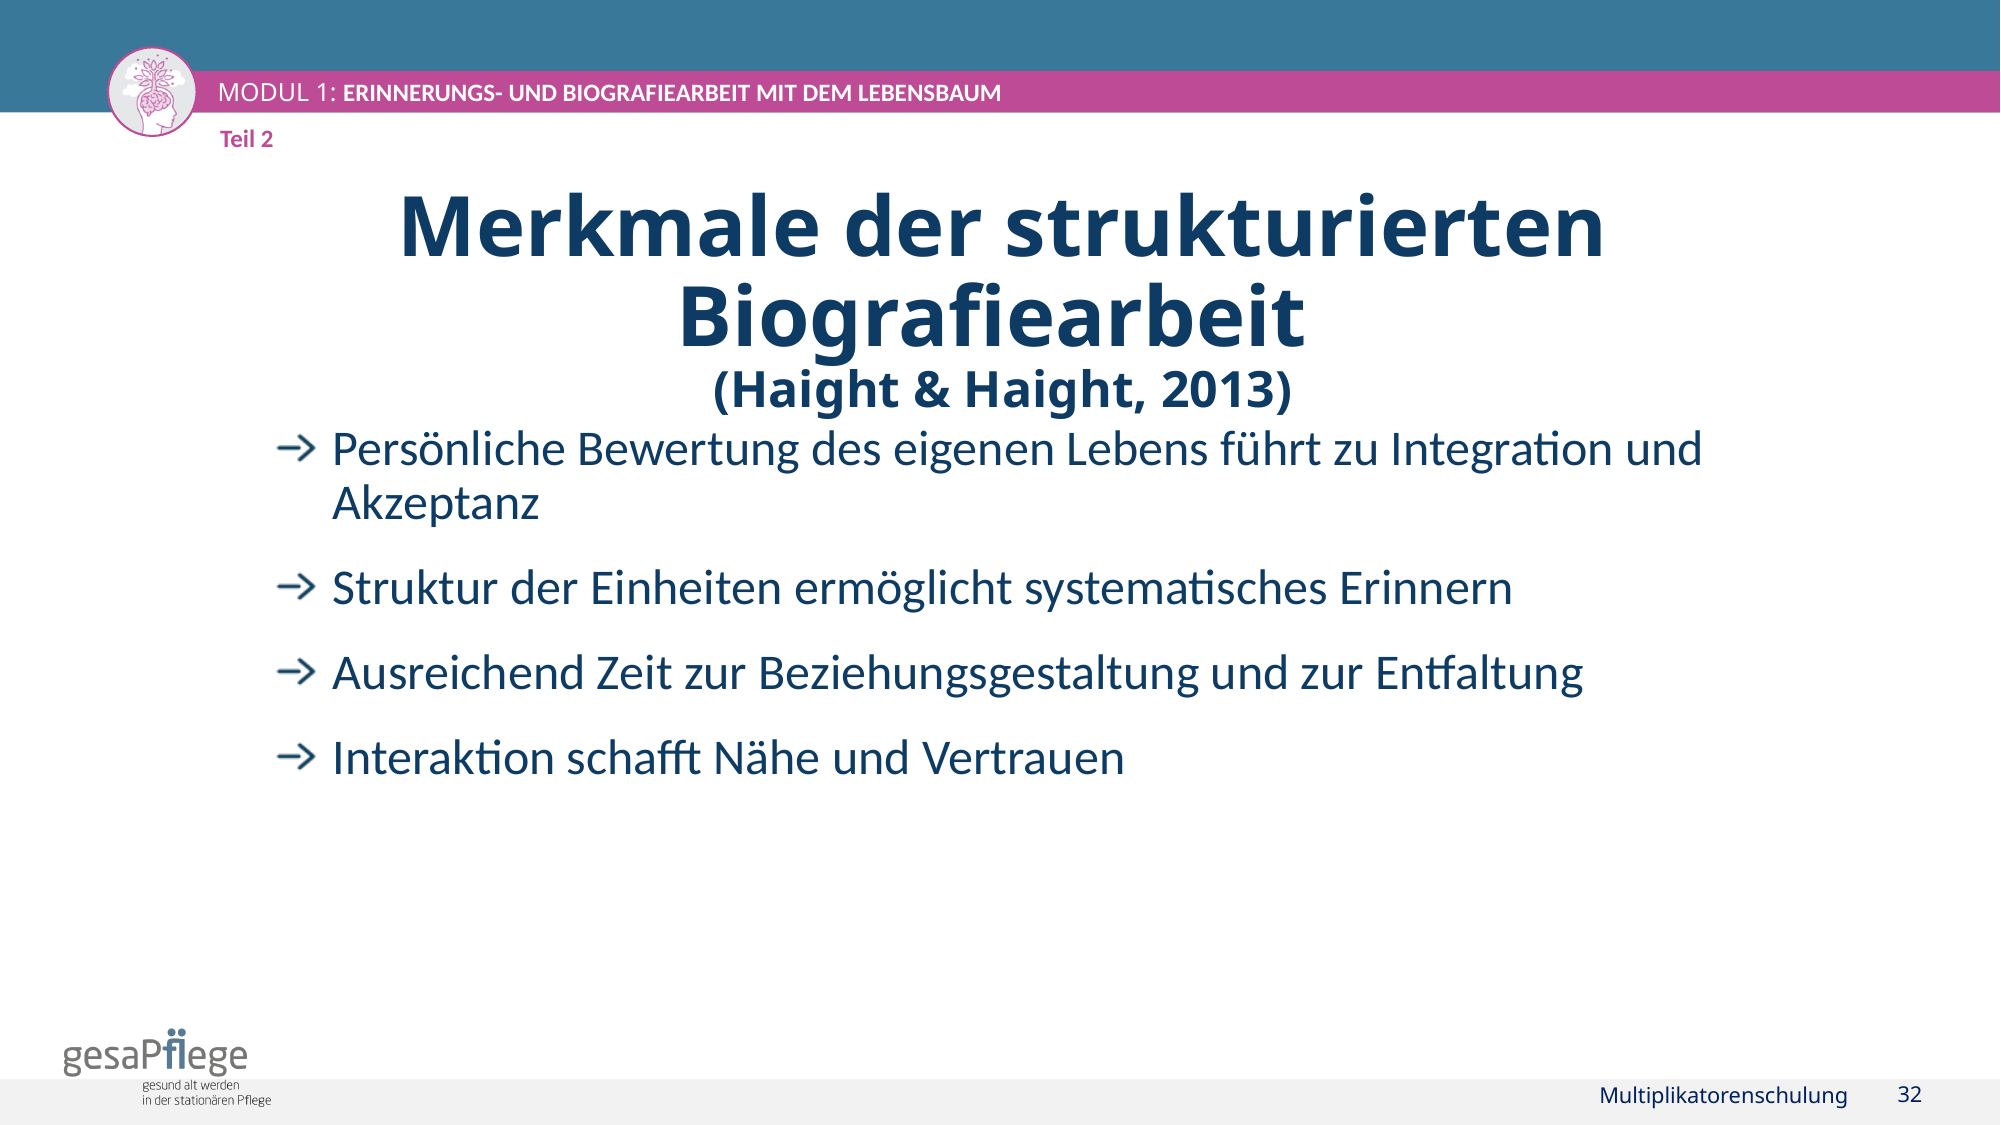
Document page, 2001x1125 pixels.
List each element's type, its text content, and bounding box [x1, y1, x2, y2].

slide_number 32 [1863, 1076, 1938, 1114]
footer Multiplikatorenschulung [1111, 1076, 1863, 1114]
list Persönliche Bewertung des eigenen Lebens führt zu Integration und Akzeptanz Struktur der Einheiten ermöglicht systematisches Erinnern Ausreichend Zeit zur Beziehungsgestaltung und zur Entfaltung Interaktion schafft Nähe und Vertrauen [214, 422, 1792, 1001]
picture [62, 1027, 272, 1108]
title Merkmale der strukturierten Biografiearbeit (Haight & Haight, 2013) [214, 184, 1792, 372]
list Teil 2 [208, 120, 428, 153]
